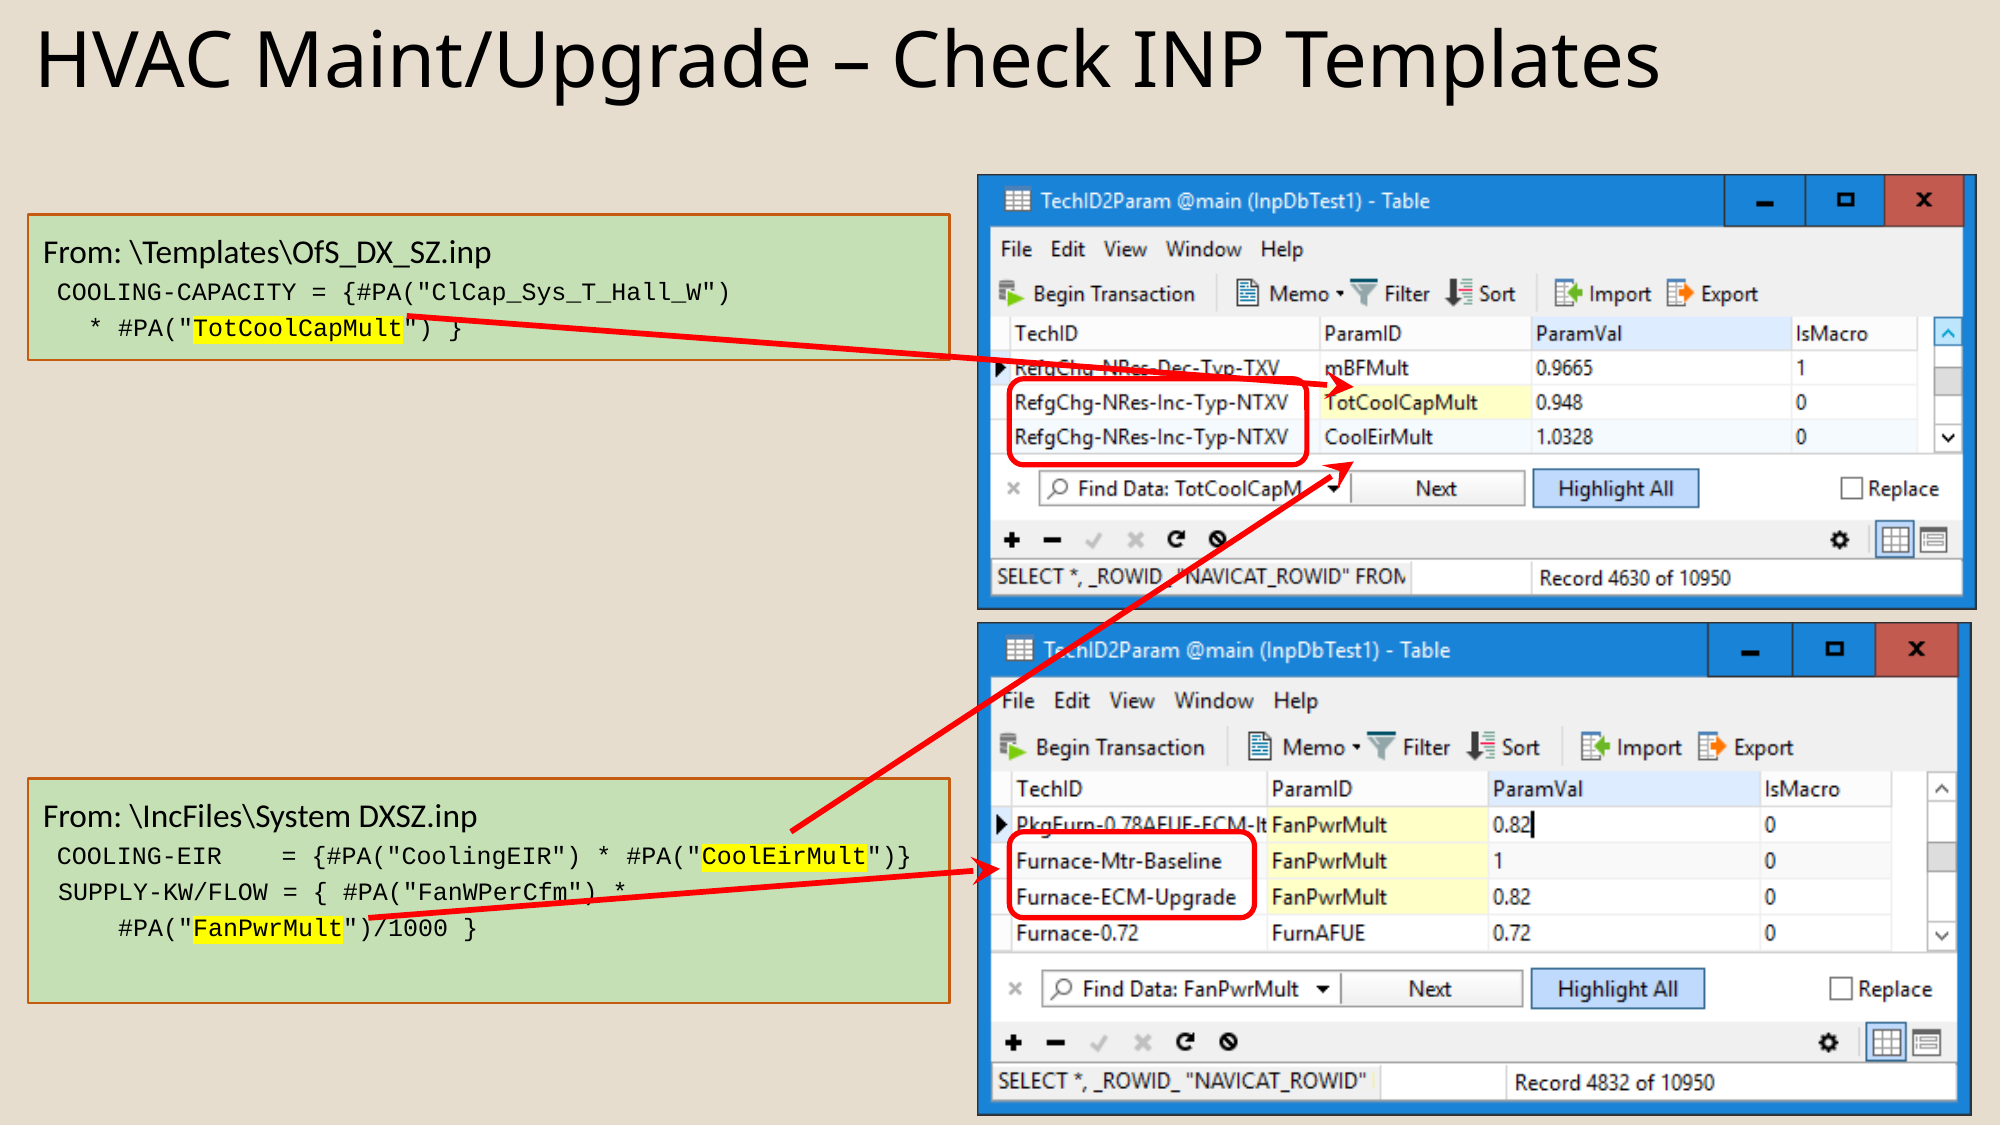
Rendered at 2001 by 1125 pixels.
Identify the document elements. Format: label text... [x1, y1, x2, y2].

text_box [406, 315, 1354, 387]
text_box From: \Templates\OfS_DX_SZ.inp COOLING-CAPACITY = {#PA("ClCap_Sys_T_Hall_W") * #PA("TotCoolCapMult") } [28, 214, 950, 360]
picture [977, 622, 1972, 1116]
text_box From: \IncFiles\System DXSZ.inp COOLING-EIR = {#PA("CoolingEIR") * #PA("CoolEirMult")} SUPPLY-KW/FLOW = { #PA("FanWPerCfm") * #PA("FanPwrMult")/1000 } [28, 778, 950, 1004]
title HVAC Maint/Upgrade – Check INP Templates [19, 2, 1711, 123]
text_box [790, 461, 1354, 832]
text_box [368, 868, 1000, 918]
picture [977, 174, 1977, 611]
